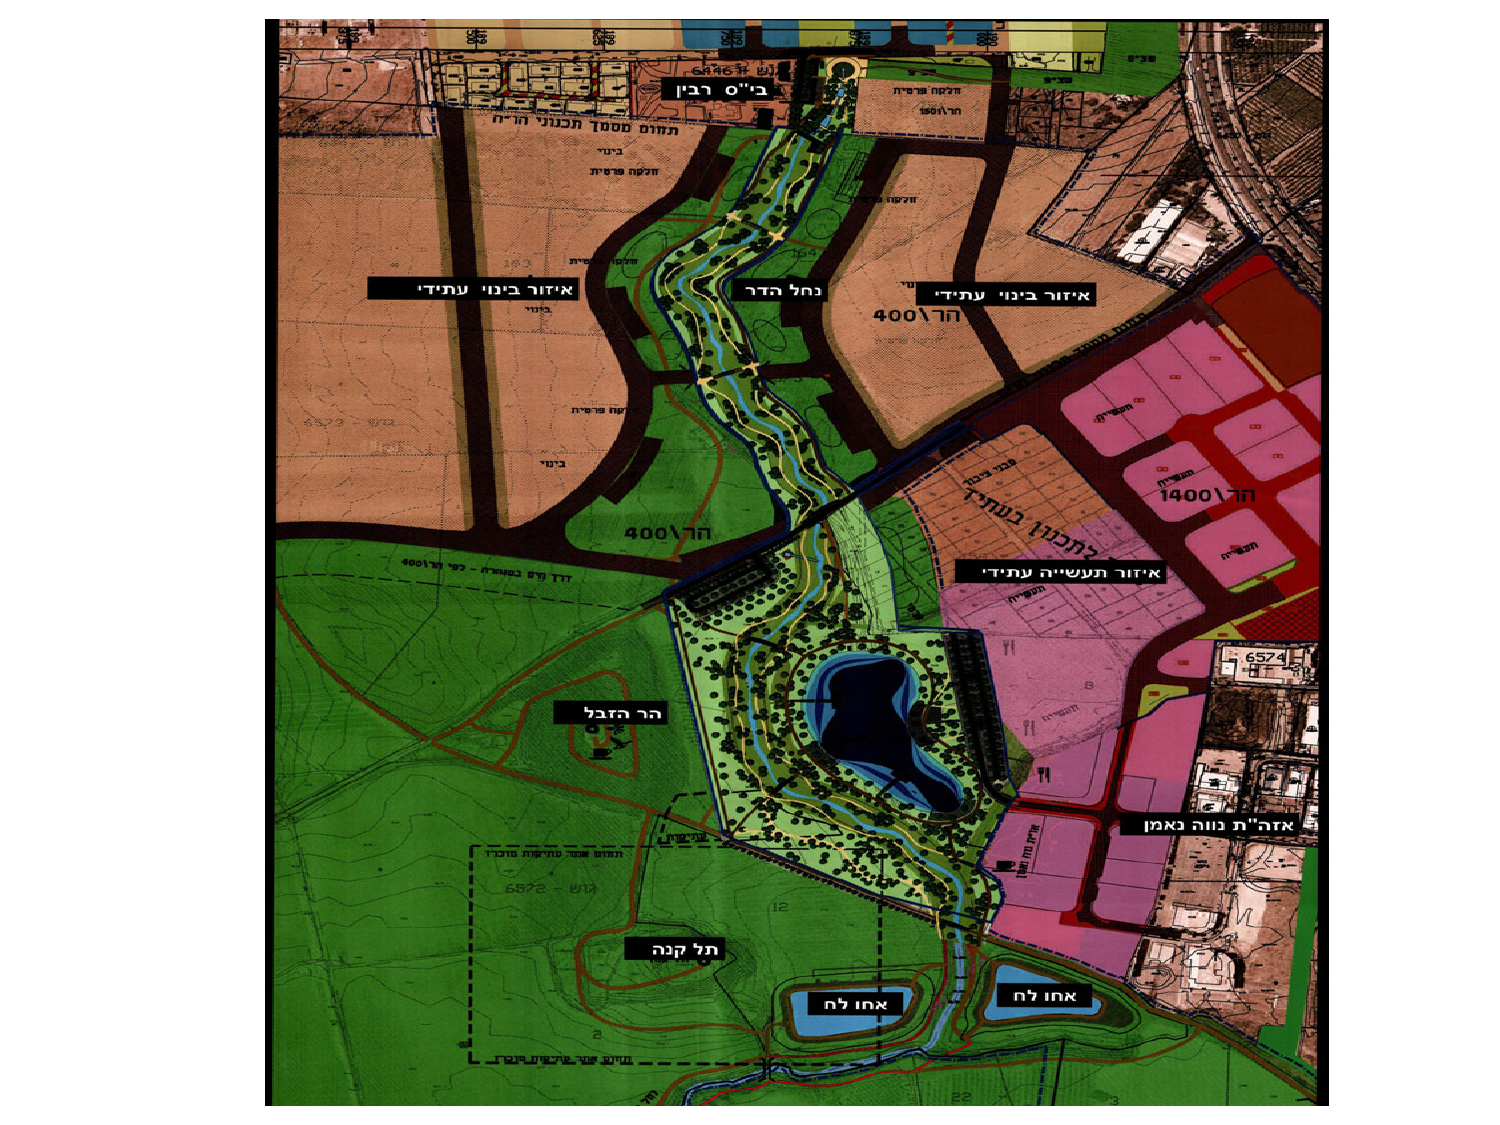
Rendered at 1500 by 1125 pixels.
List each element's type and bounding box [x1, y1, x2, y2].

list [265, 18, 1329, 1107]
